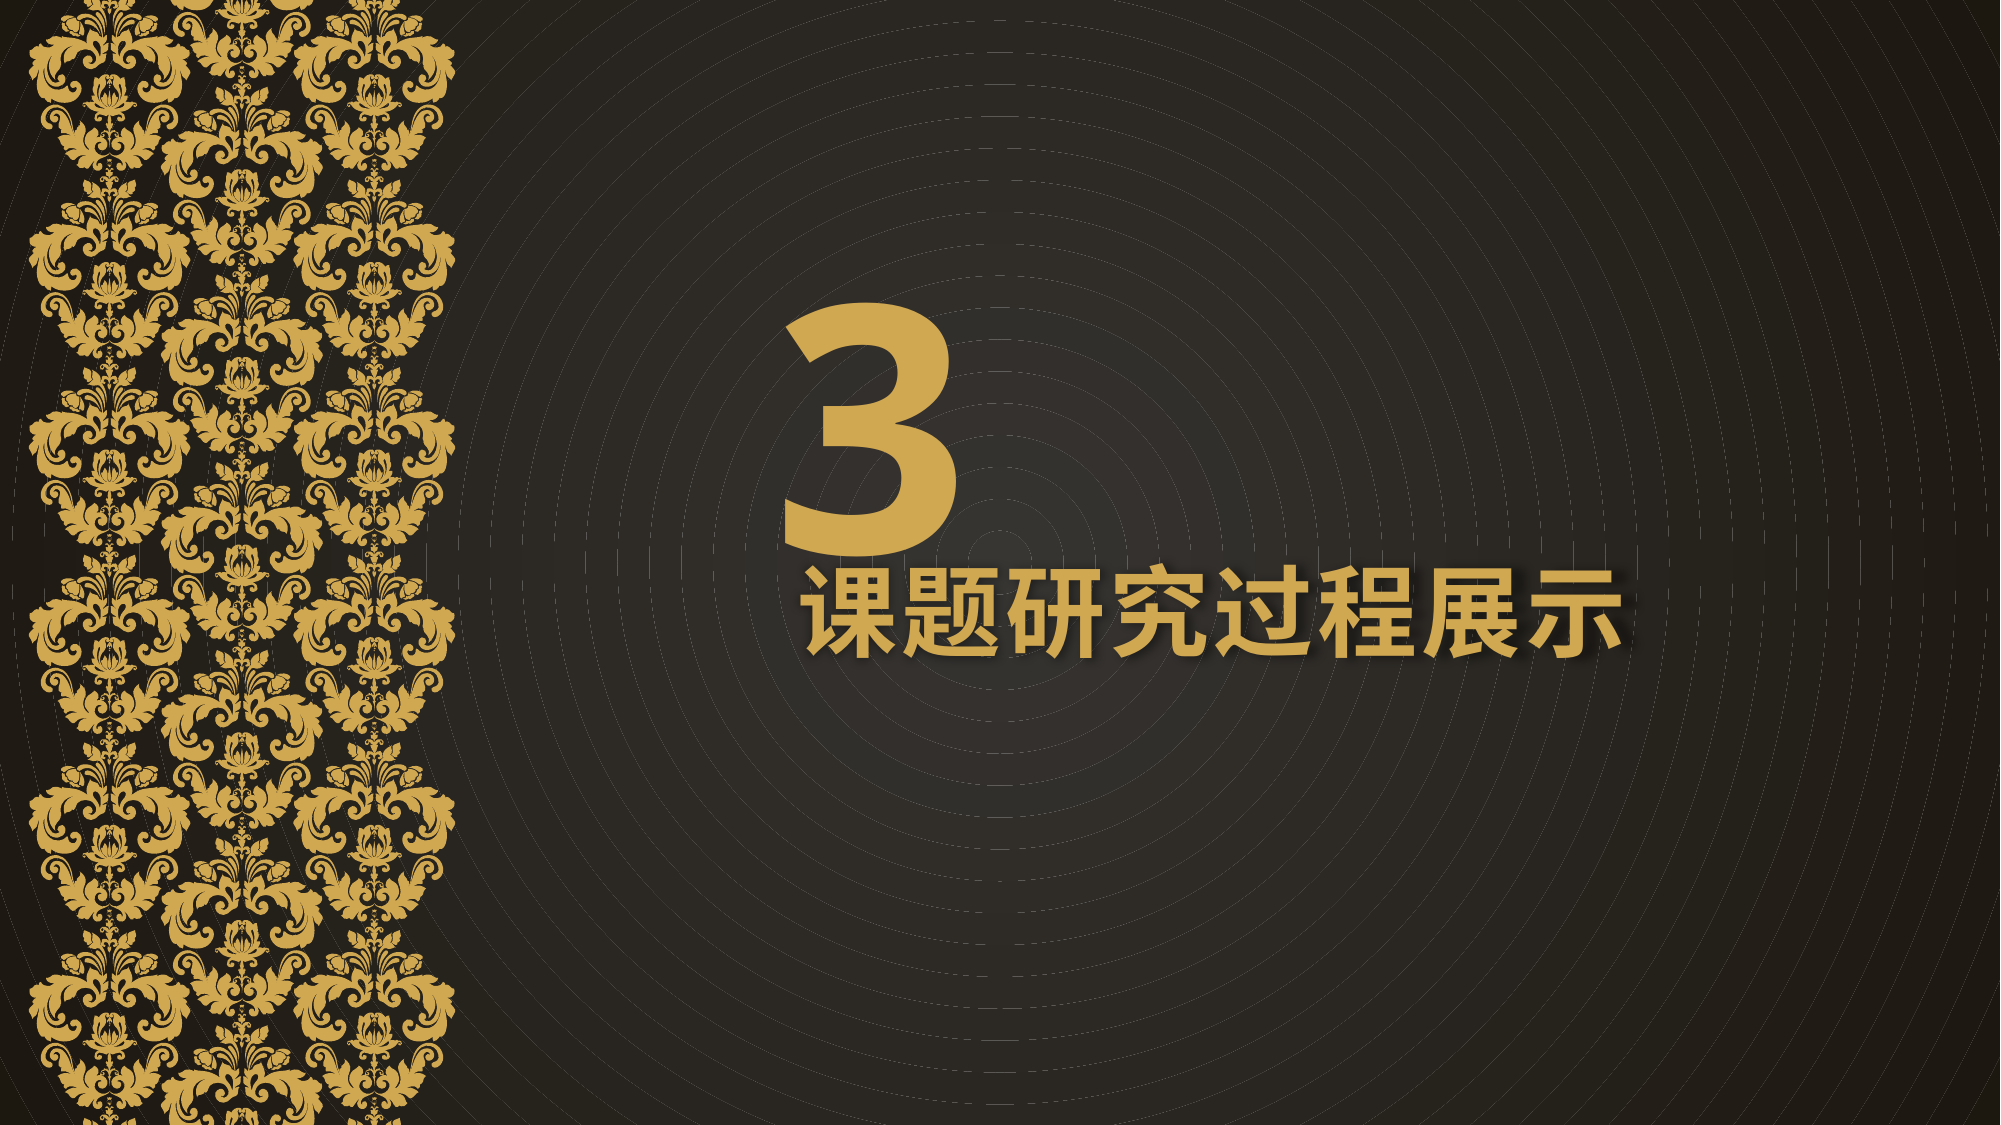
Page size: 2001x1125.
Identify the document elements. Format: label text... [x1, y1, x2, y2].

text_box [27, 0, 457, 1125]
text_box 3 [757, 200, 986, 631]
text_box 课题研究过程展示 [782, 541, 1642, 677]
